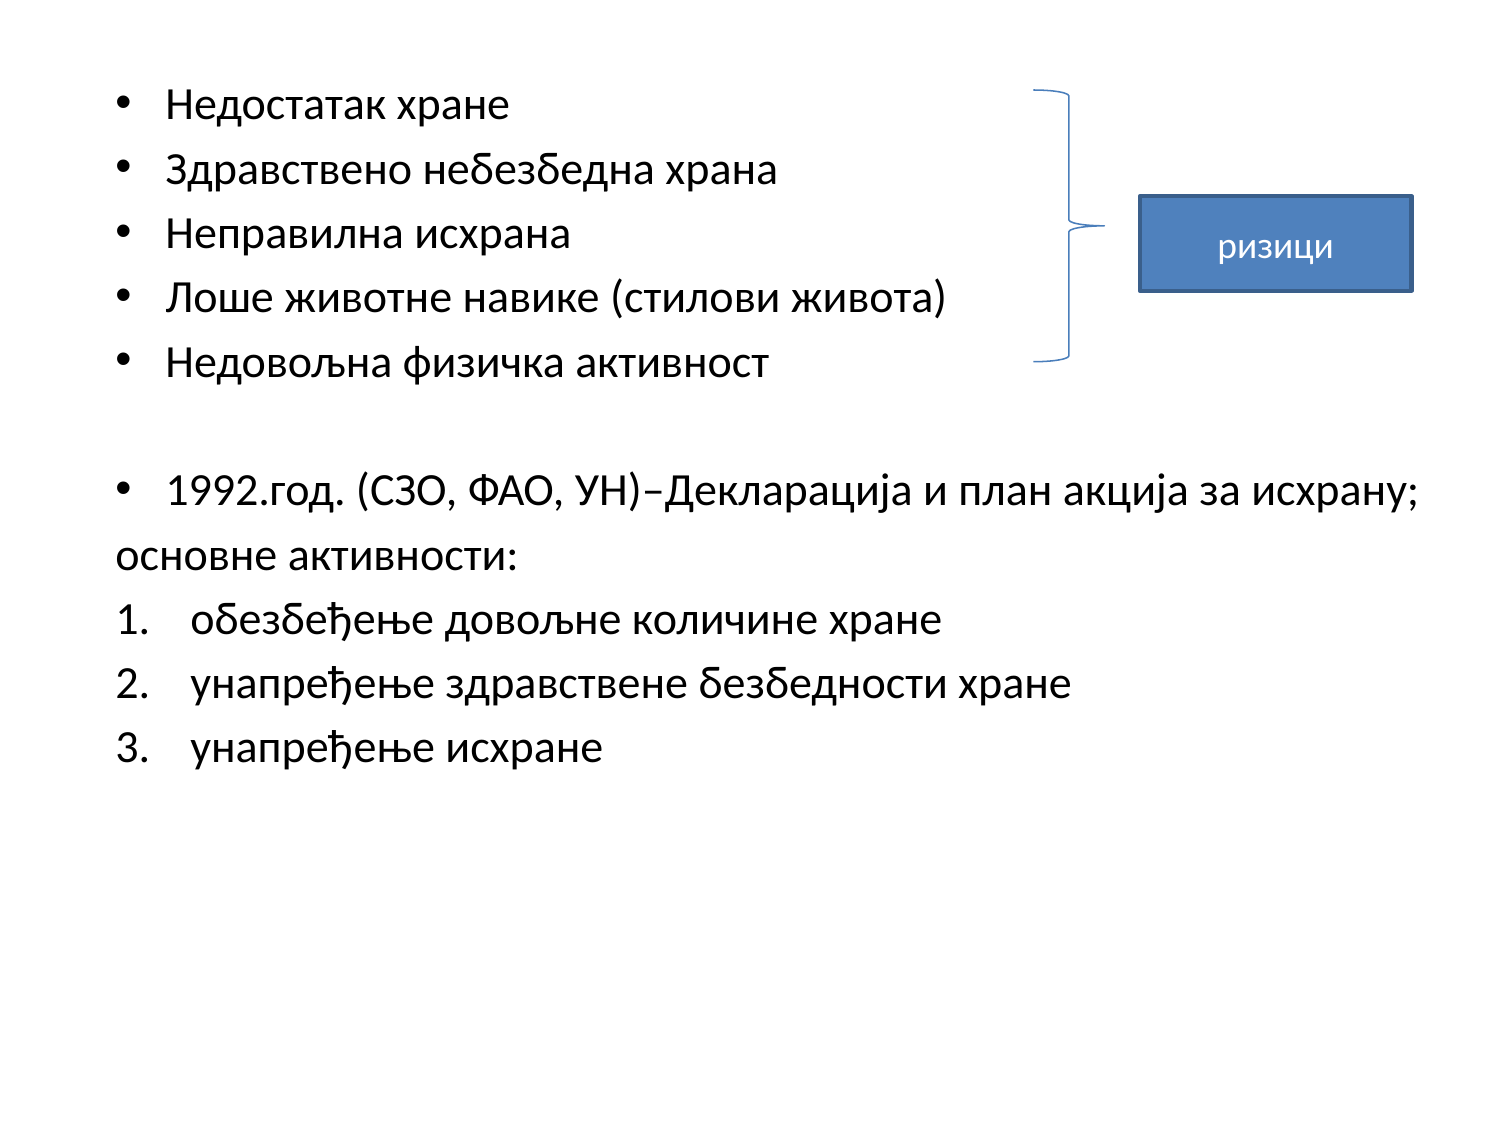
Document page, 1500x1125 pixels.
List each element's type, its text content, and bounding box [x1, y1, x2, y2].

text_box [1033, 89, 1106, 363]
text_box ризици [1138, 194, 1414, 293]
list Недостатак хране Здравствено небезбедна храна Неправилна исхрана Лоше животне навике (стилови живота) Недовољна физичка активност 1992.год. (СЗО, ФАО, УН)–Декларација и план акција за исхрану; основне активности: обезбеђење довољне количине хране унапређење здравствене безбедности хране унапређење исхране [100, 66, 1451, 809]
